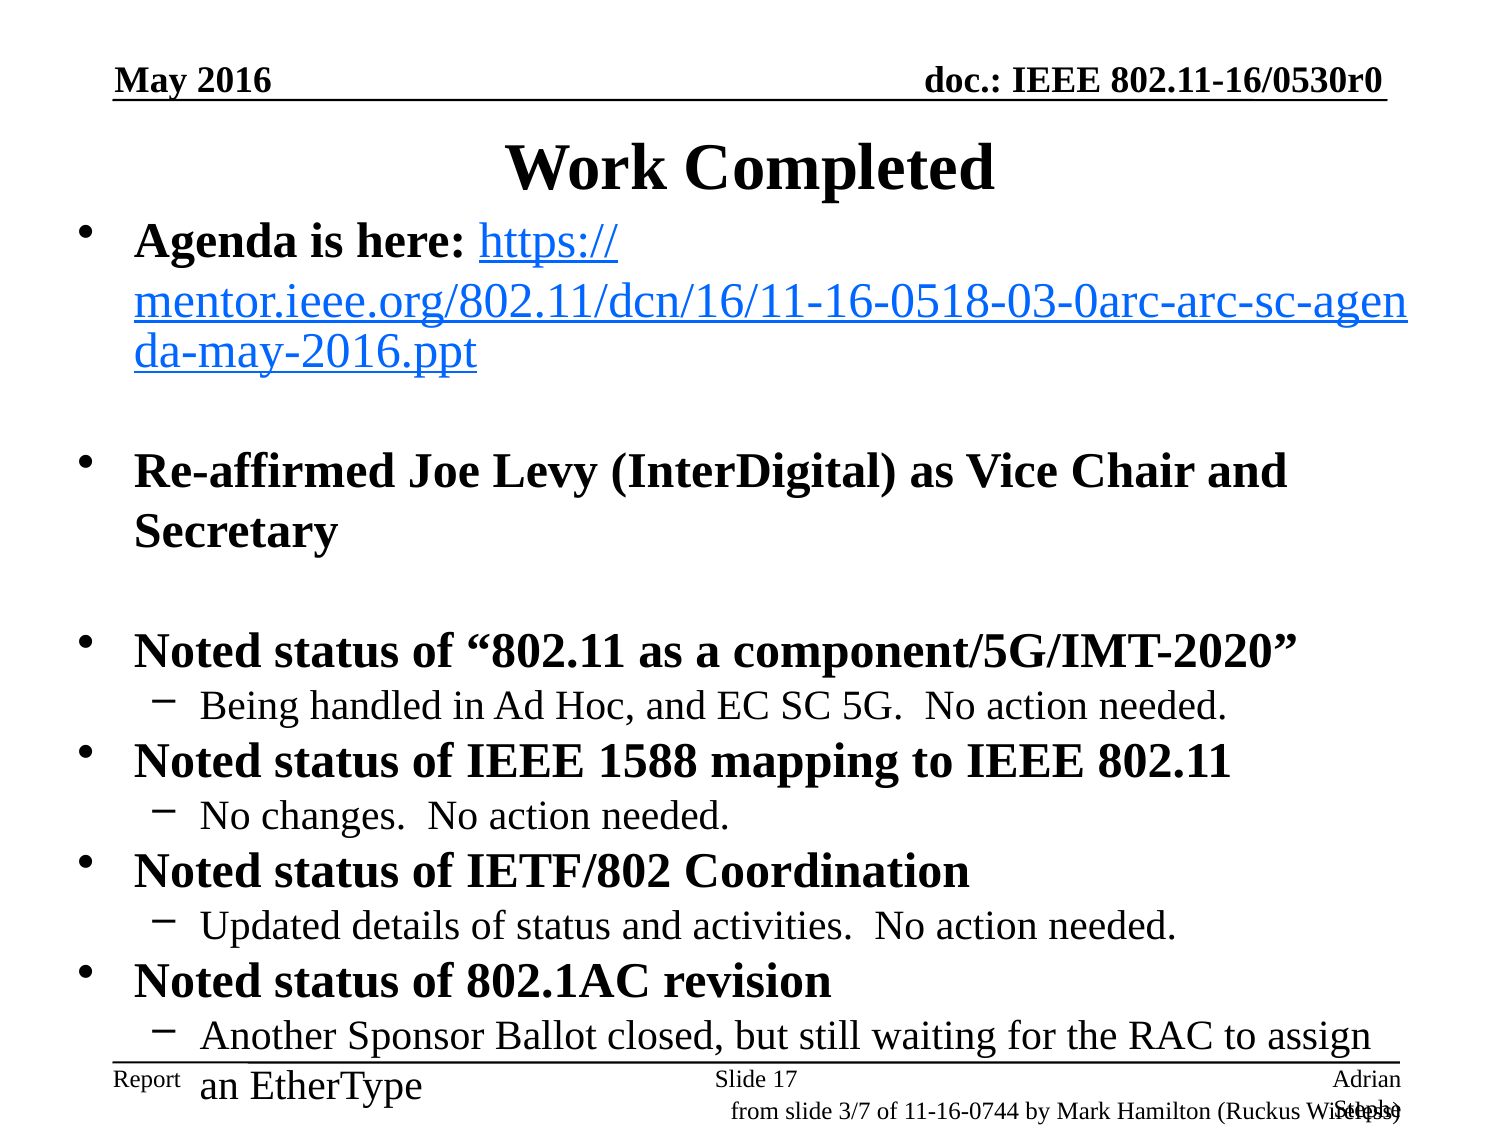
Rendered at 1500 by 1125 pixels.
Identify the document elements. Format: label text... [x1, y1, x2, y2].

footer Adrian Stephens, Intel Corporation [1324, 1061, 1402, 1093]
title Work Completed [112, 112, 1388, 200]
text_box from slide 3/7 of 11-16-0744 by Mark Hamilton (Ruckus Wireless) [343, 1087, 1417, 1125]
list Agenda is here: https://mentor.ieee.org/802.11/dcn/16/11-16-0518-03-0arc-arc-sc-agenda-may-2016.ppt Re-affirmed Joe Levy (InterDigital) as Vice Chair and Secretary Noted status of “802.11 as a component/5G/IMT-2020” Being handled in Ad Hoc, and EC SC 5G. No action needed. Noted status of IEEE 1588 mapping to IEEE 802.11 No changes. No action needed. Noted status of IETF/802 Coordination Updated details of status and activities. No action needed. Noted status of 802.1AC revision Another Sponsor Ballot closed, but still waiting for the RAC to assign an EtherType [62, 200, 1438, 1025]
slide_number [114, 54, 374, 101]
slide_number Slide 17 [711, 1061, 801, 1093]
